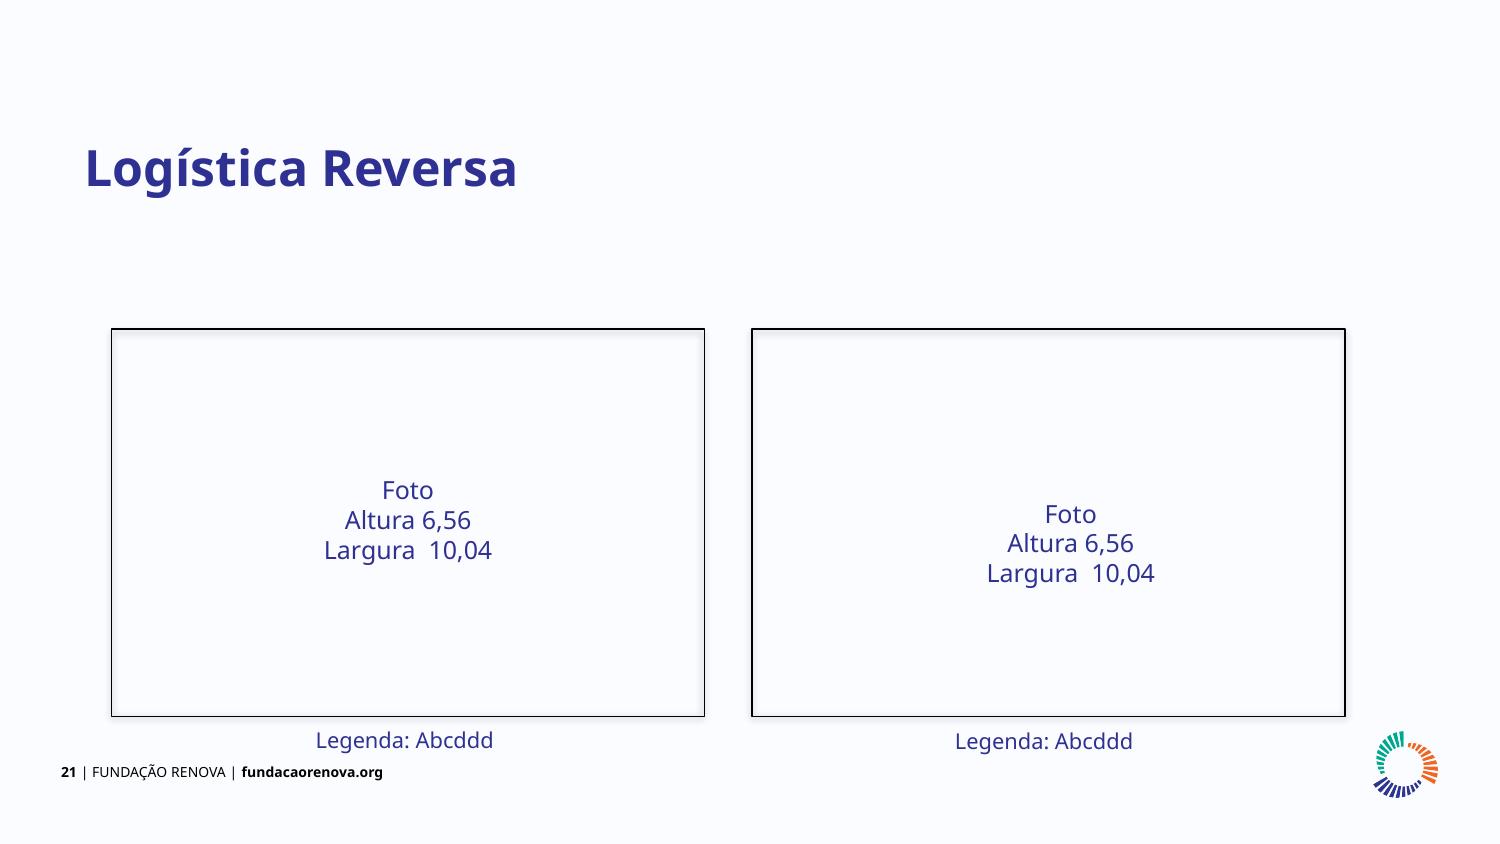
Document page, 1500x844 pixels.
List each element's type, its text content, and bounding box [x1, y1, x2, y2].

text_box Legenda: Abcddd [940, 719, 1202, 796]
text_box Legenda: Abcddd [300, 719, 563, 796]
text_box Foto Altura 6,56 Largura 10,04 [209, 467, 607, 617]
text_box [111, 328, 705, 717]
text_box [751, 328, 1346, 717]
picture [1373, 731, 1438, 798]
list Logística Reversa [64, 114, 1471, 211]
text_box Foto Altura 6,56 Largura 10,04 [872, 490, 1270, 641]
